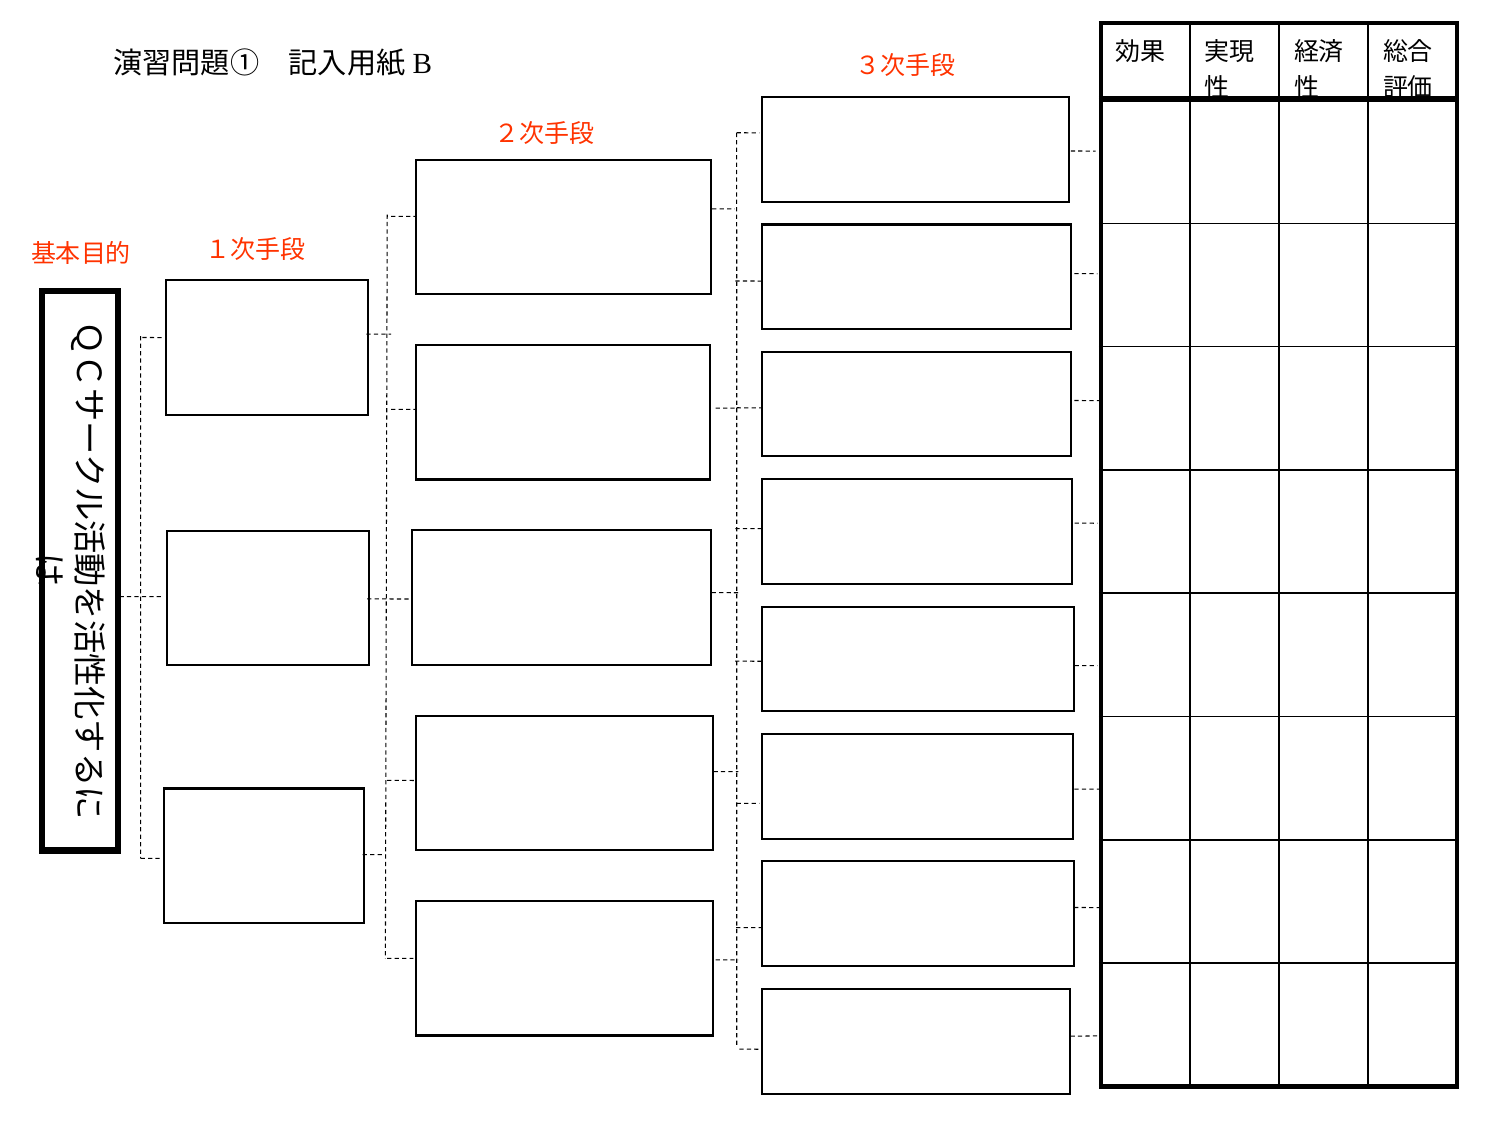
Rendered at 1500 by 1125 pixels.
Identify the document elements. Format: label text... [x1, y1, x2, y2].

text_box [166, 530, 369, 666]
table_cell [1280, 594, 1367, 716]
table_header 総合評価 [1369, 25, 1455, 96]
table_cell [1369, 224, 1455, 346]
text_box [761, 989, 1071, 1094]
text_box ２次手段 [468, 110, 621, 155]
text_box 演習問題① 記入用紙B [64, 37, 481, 88]
table_header 実現性 [1191, 25, 1278, 96]
text_box ＱＣサークル活動を活性化するには [41, 290, 119, 851]
table_cell [1191, 964, 1278, 1084]
text_box [761, 861, 1074, 966]
text_box [412, 530, 712, 665]
text_box １次手段 [191, 225, 344, 271]
table_cell [1280, 964, 1367, 1084]
table_cell [1191, 224, 1278, 346]
table_cell [1369, 717, 1455, 839]
table_cell [1103, 594, 1189, 716]
table_header [1369, 102, 1455, 223]
table_cell [1369, 594, 1455, 716]
table_cell [1369, 964, 1455, 1084]
table_cell [1280, 841, 1367, 962]
text_box [761, 97, 1069, 202]
table_cell [1280, 224, 1367, 346]
table_cell [1191, 347, 1278, 469]
table_cell [1103, 224, 1189, 346]
table_cell [1369, 347, 1455, 469]
table_cell [1103, 717, 1189, 839]
table_cell [1280, 717, 1367, 839]
text_box [164, 788, 365, 923]
table_cell [1191, 841, 1278, 962]
table_cell [1369, 471, 1455, 592]
text_box ３次手段 [829, 41, 982, 87]
text_box [761, 734, 1074, 839]
text_box [761, 479, 1073, 584]
table_cell [1280, 347, 1367, 469]
table_header 効果 [1103, 25, 1189, 96]
table_cell [1103, 964, 1189, 1084]
text_box [416, 159, 711, 295]
text_box [761, 606, 1074, 712]
table_cell [1191, 471, 1278, 592]
table_header [1191, 102, 1278, 223]
table_cell [1103, 347, 1189, 469]
table_cell [1280, 471, 1367, 592]
table_cell [1191, 717, 1278, 839]
table_header 経済性 [1280, 25, 1367, 96]
text_box [166, 280, 368, 415]
table_header [1280, 102, 1367, 223]
table_cell [1103, 471, 1189, 592]
text_box 基本目的 [15, 229, 147, 275]
text_box [761, 224, 1072, 329]
table_cell [1191, 594, 1278, 716]
table_cell [1369, 841, 1455, 962]
text_box [415, 345, 710, 480]
text_box [416, 715, 713, 851]
text_box [761, 351, 1072, 457]
table_cell [1103, 841, 1189, 962]
table_header [1103, 102, 1189, 223]
text_box [416, 901, 713, 1036]
